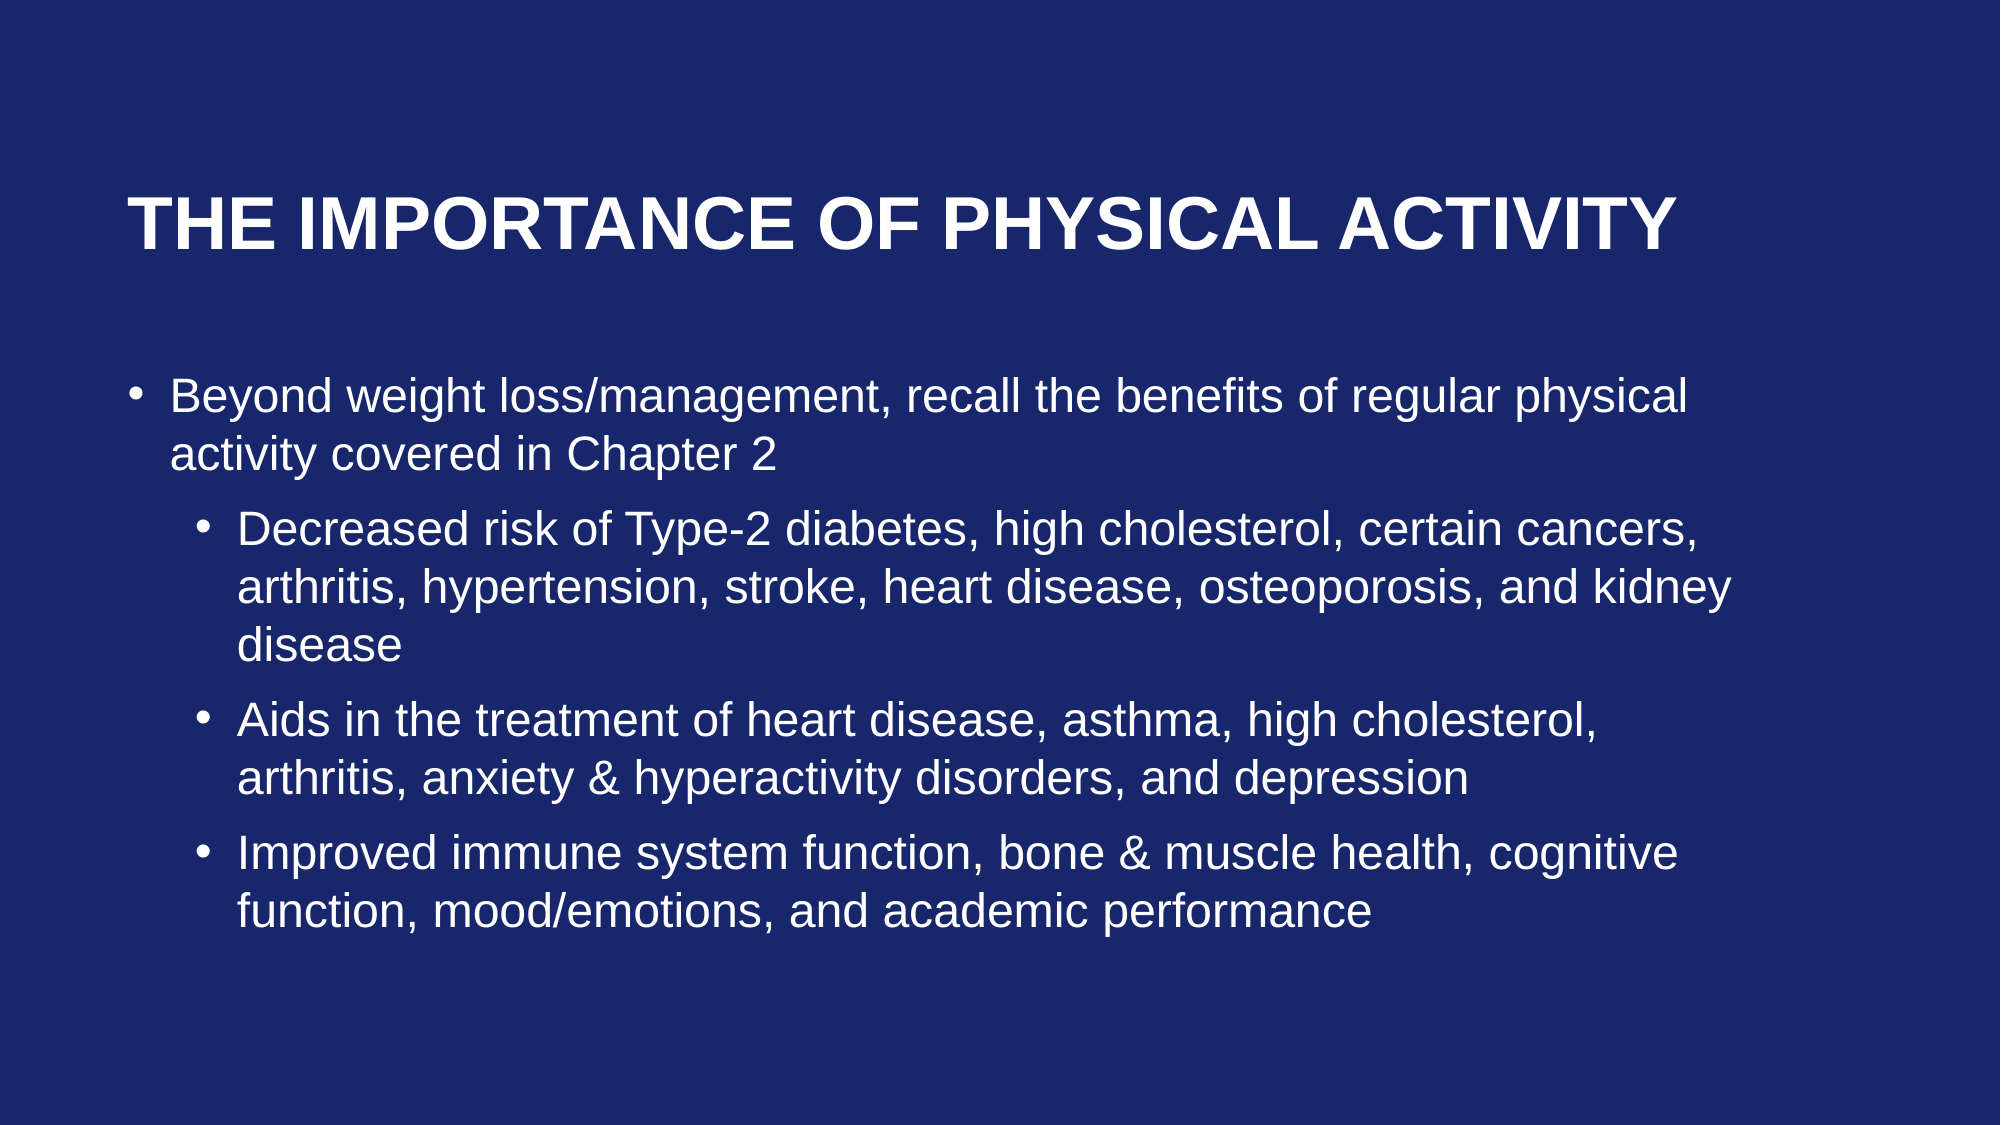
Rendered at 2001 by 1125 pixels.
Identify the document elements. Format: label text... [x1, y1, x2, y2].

title The importance of physical activity [112, 99, 1775, 339]
list Beyond weight loss/management, recall the benefits of regular physical activity covered in Chapter 2 Decreased risk of Type-2 diabetes, high cholesterol, certain cancers, arthritis, hypertension, stroke, heart disease, osteoporosis, and kidney disease Aids in the treatment of heart disease, asthma, high cholesterol, arthritis, anxiety & hyperactivity disorders, and depression Improved immune system function, bone & muscle health, cognitive function, mood/emotions, and academic performance [112, 351, 1775, 950]
